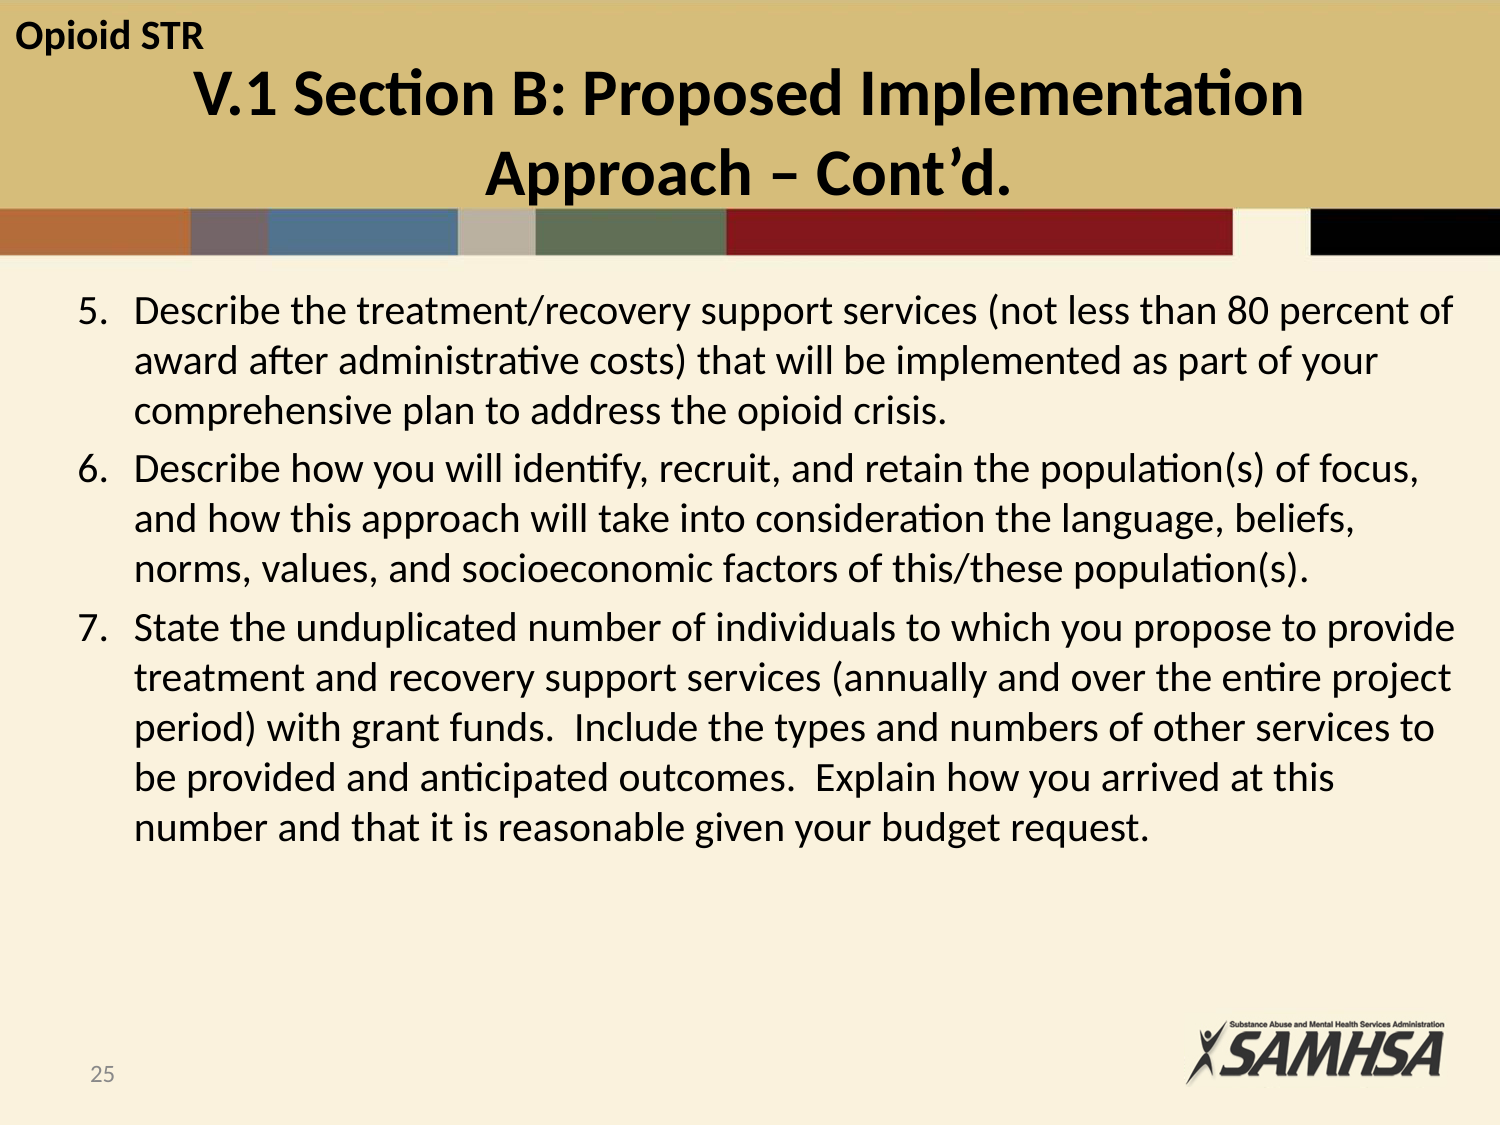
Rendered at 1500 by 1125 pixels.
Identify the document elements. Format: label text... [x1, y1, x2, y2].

slide_number 25 [75, 1042, 425, 1103]
list Describe the treatment/recovery support services (not less than 80 percent of award after administrative costs) that will be implemented as part of your comprehensive plan to address the opioid crisis. Describe how you will identify, recruit, and retain the population(s) of focus, and how this approach will take into consideration the language, beliefs, norms, values, and socioeconomic factors of this/these population(s). State the unduplicated number of individuals to which you propose to provide treatment and recovery support services (annually and over the entire project period) with grant funds. Include the types and numbers of other services to be provided and anticipated outcomes. Explain how you arrived at this number and that it is reasonable given your budget request. [62, 274, 1476, 1076]
picture [0, 0, 1500, 1125]
title V.1 Section B: Proposed Implementation Approach – Cont’d. [74, 44, 1426, 213]
